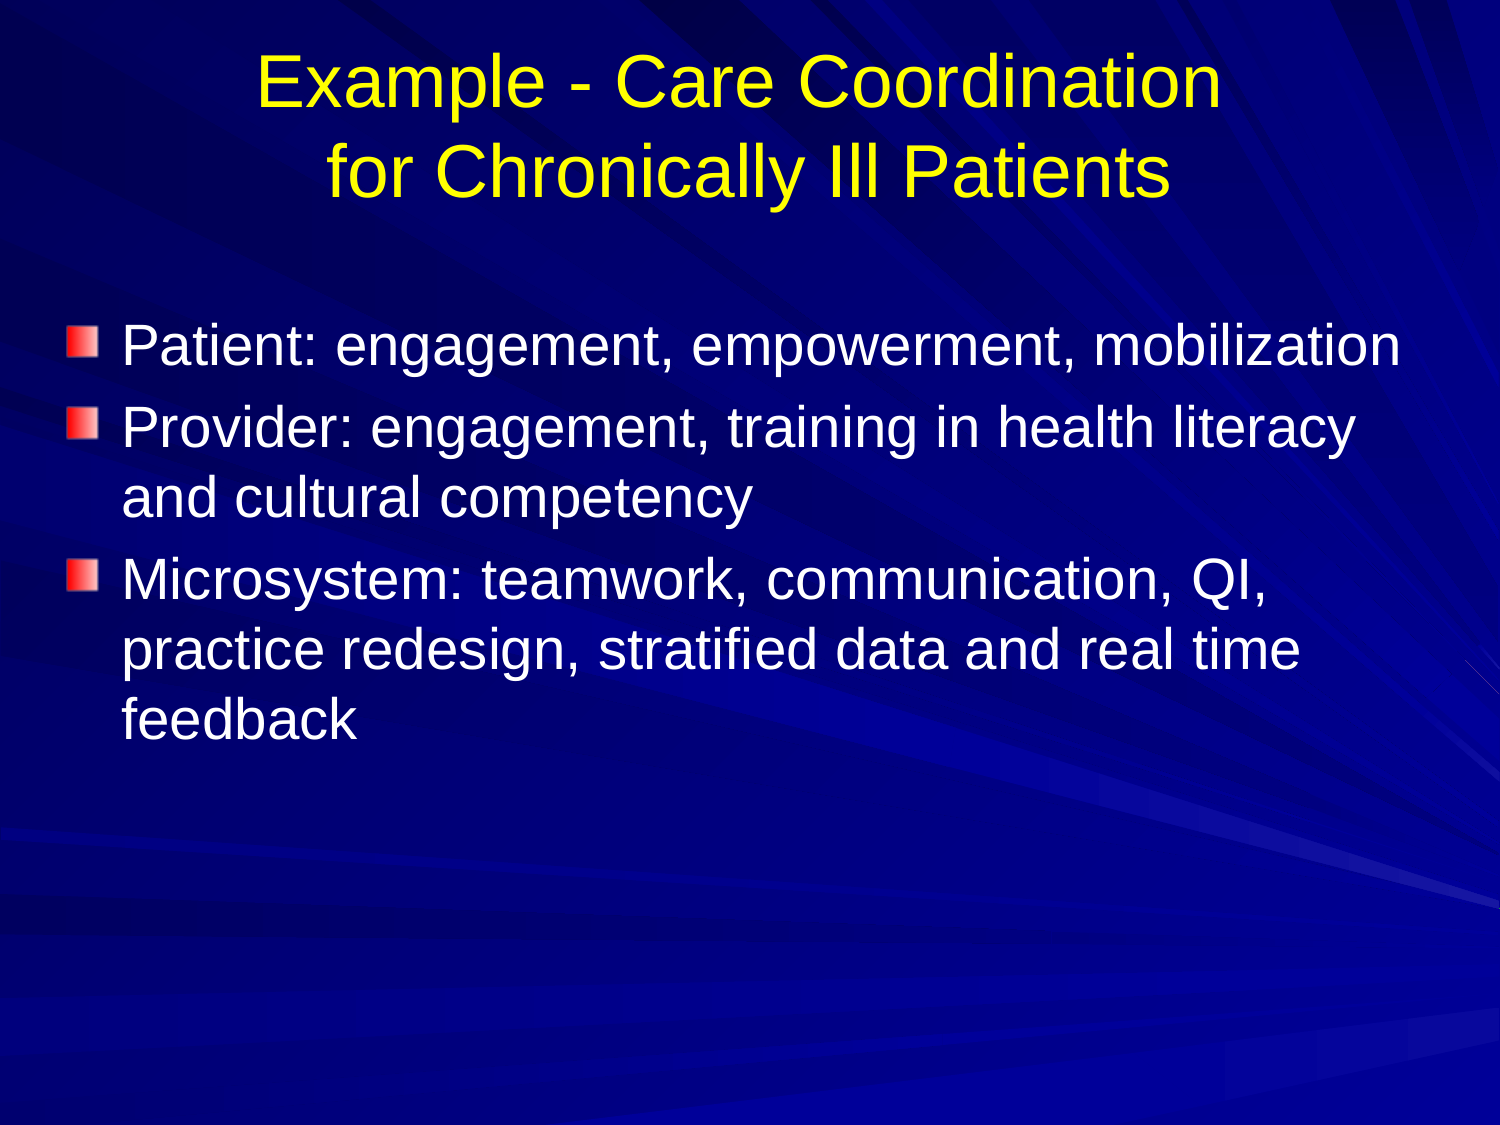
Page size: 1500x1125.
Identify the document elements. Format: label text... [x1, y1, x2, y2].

picture [65, 324, 102, 361]
title Example - Care Coordination for Chronically Ill Patients [74, 45, 1426, 201]
list Patient: engagement, empowerment, mobilization Provider: engagement, training in health literacy and cultural competency Microsystem: teamwork, communication, QI, practice redesign, stratified data and real time feedback [49, 299, 1451, 1026]
picture [65, 405, 102, 443]
picture [65, 557, 102, 595]
